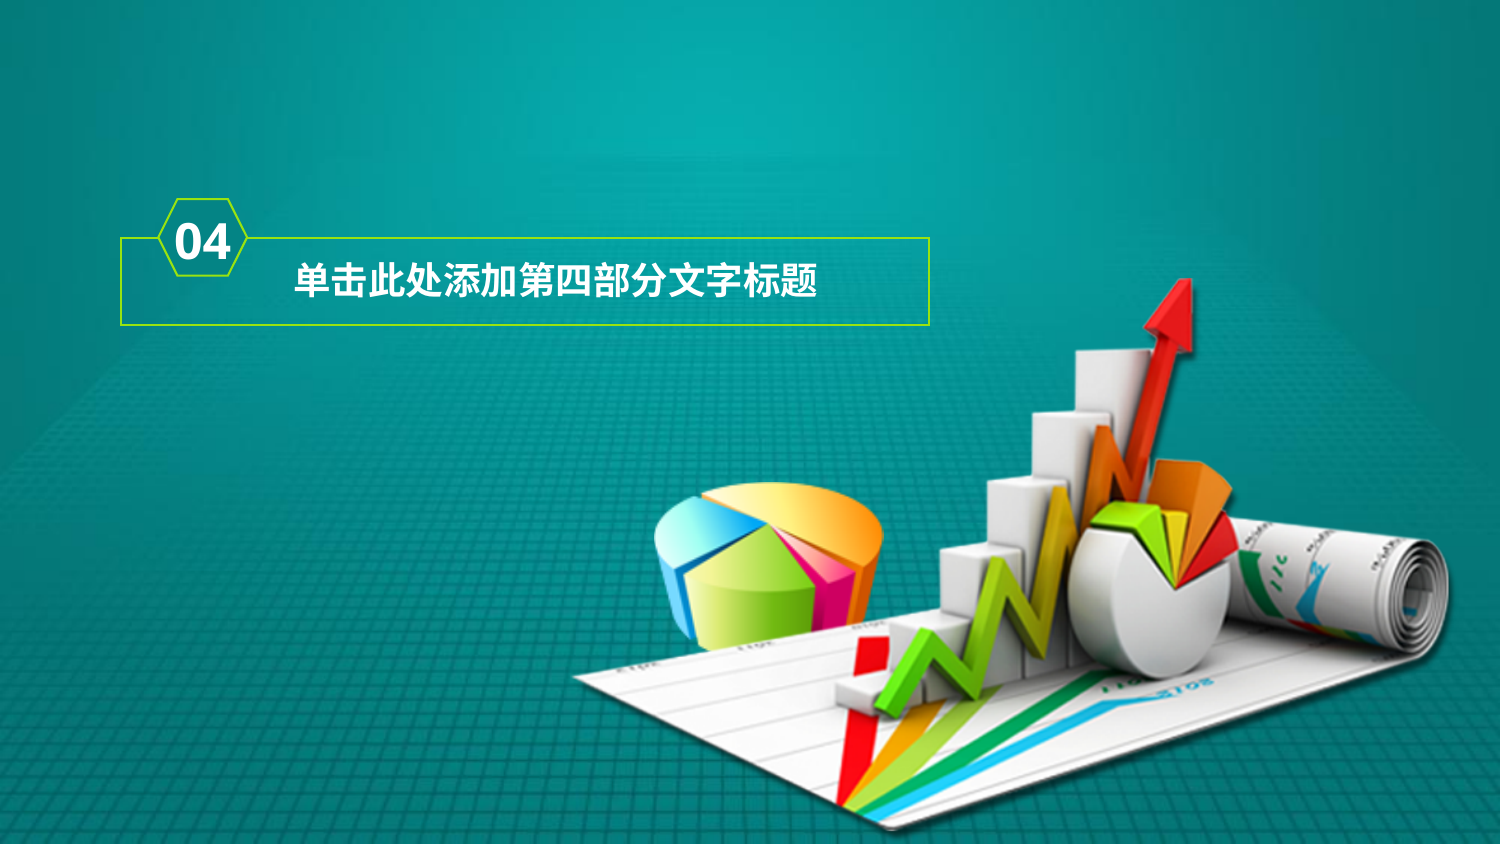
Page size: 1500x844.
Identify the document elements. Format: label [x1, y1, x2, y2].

picture [0, 0, 1500, 844]
text_box [158, 199, 248, 279]
